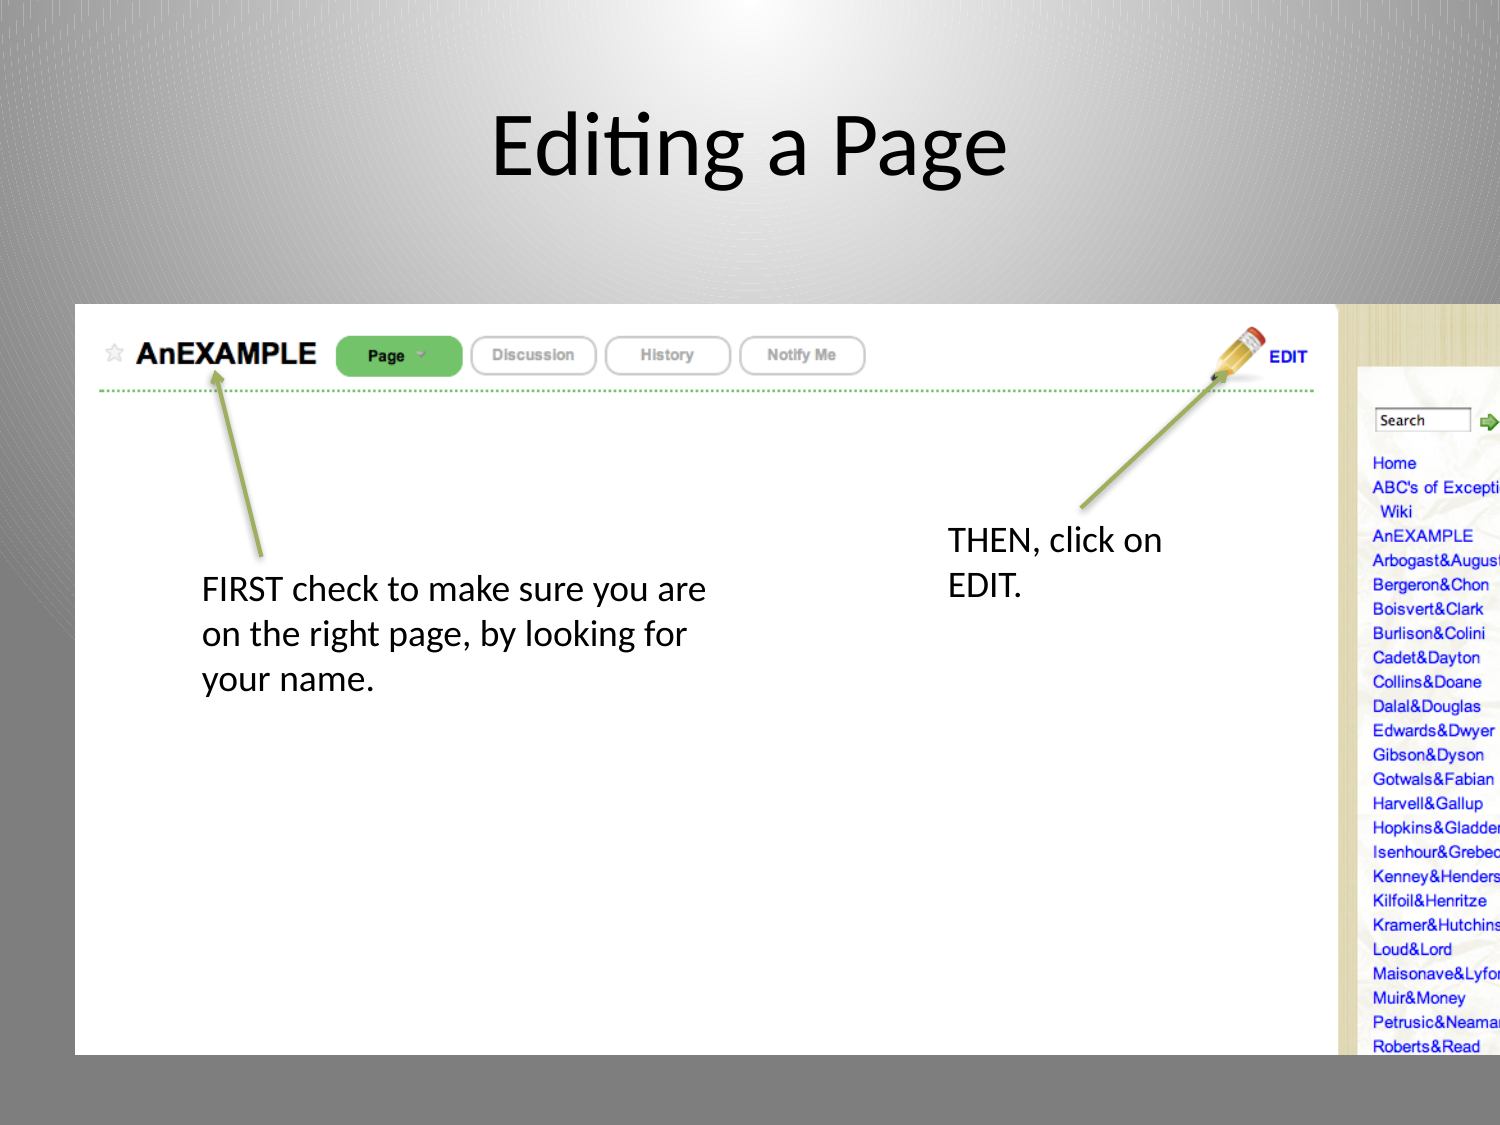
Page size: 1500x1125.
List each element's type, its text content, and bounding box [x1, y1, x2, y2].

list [74, 262, 1500, 1097]
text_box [1085, 364, 1225, 513]
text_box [144, 439, 332, 487]
title Editing a Page [75, 45, 1425, 233]
